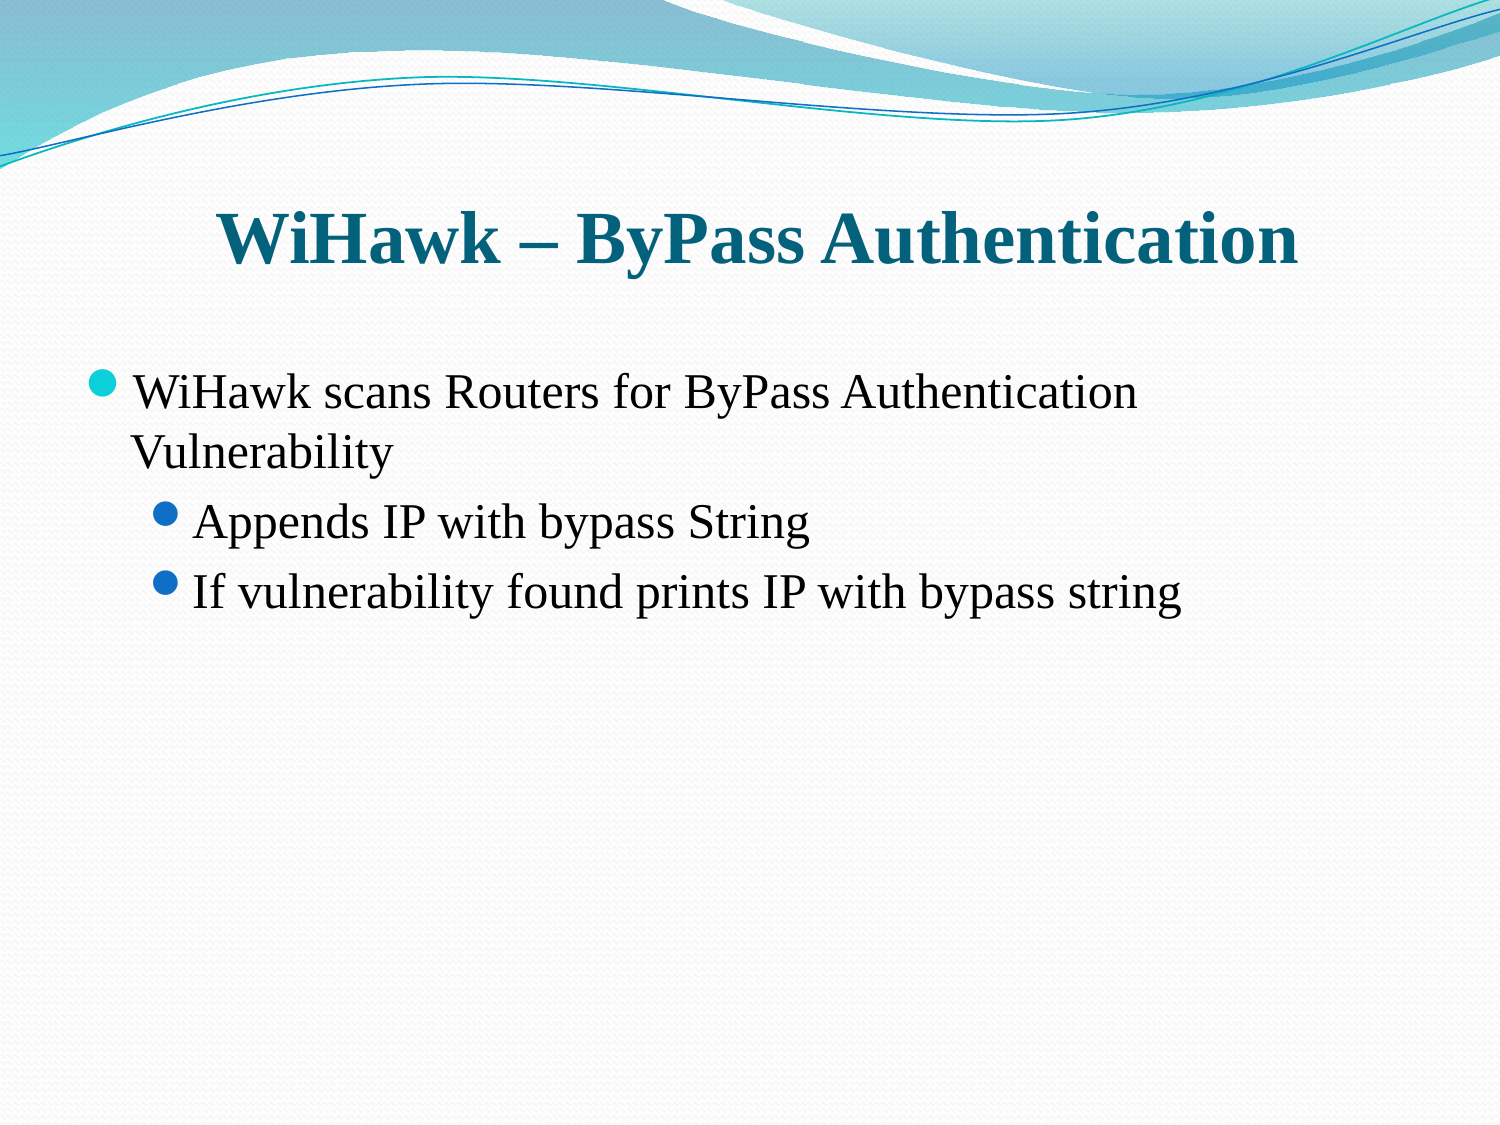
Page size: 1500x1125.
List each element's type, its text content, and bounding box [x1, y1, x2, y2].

title WiHawk – ByPass Authentication [82, 140, 1452, 279]
list WiHawk scans Routers for ByPass Authentication Vulnerability Appends IP with bypass String If vulnerability found prints IP with bypass string [70, 351, 1421, 1072]
